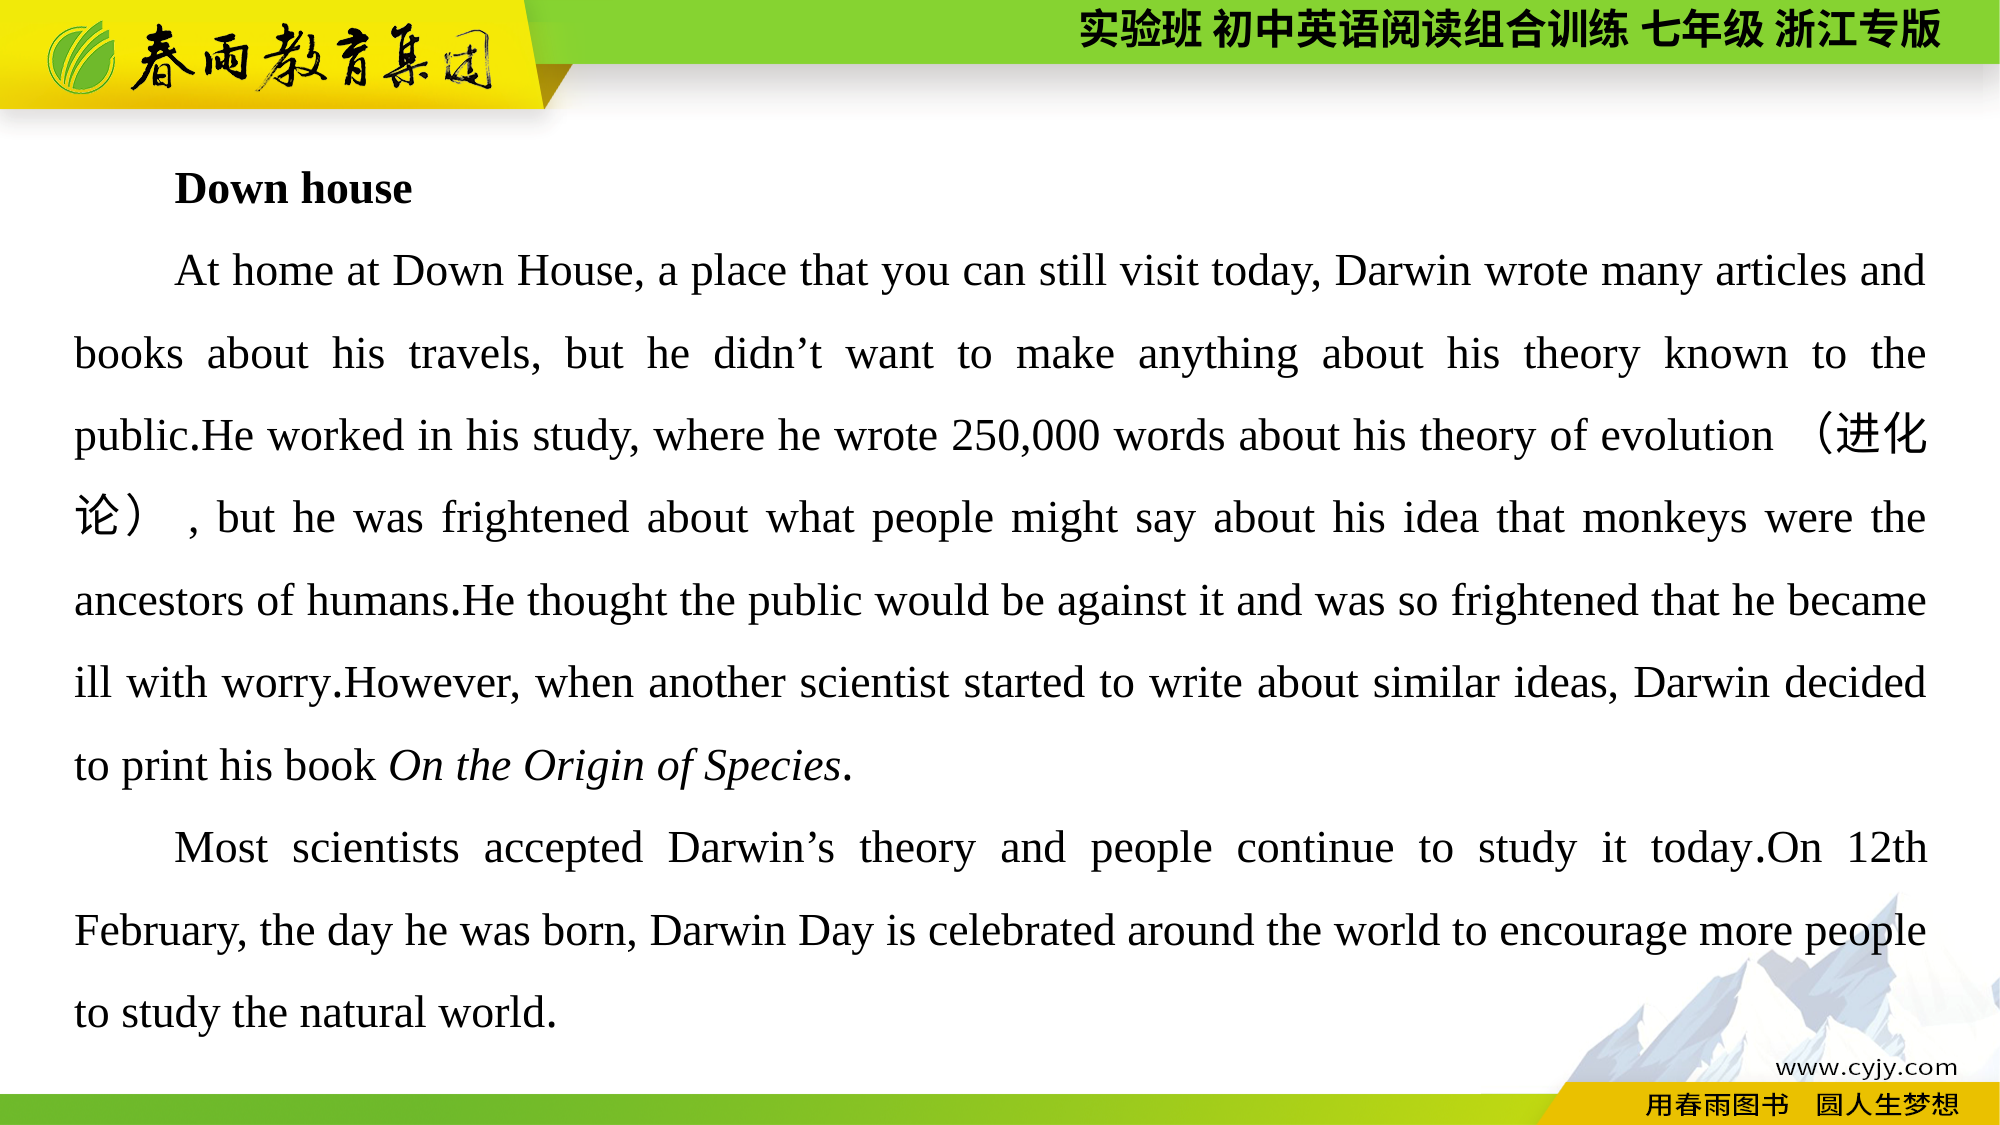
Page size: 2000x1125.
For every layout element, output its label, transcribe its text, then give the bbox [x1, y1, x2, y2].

list Down house At home at Down House, a place that you can still visit today, Darwin wrote many articles and books about his travels, but he didn’t want to make anything about his theory known to the public.He worked in his study, where he wrote 250,000 words about his theory of evolution（进化论）, but he was frightened about what people might say about his idea that monkeys were the ancestors of humans.He thought the public would be against it and was so frightened that he became ill with worry.However, when another scientist started to write about similar ideas, Darwin decided to print his book On the Origin of Species. Most scientists accepted Darwin’s theory and people continue to study it today.On 12th February, the day he was born, Darwin Day is celebrated around the world to encourage more people to study the natural world. [59, 122, 1944, 1044]
picture [0, 0, 2000, 1125]
